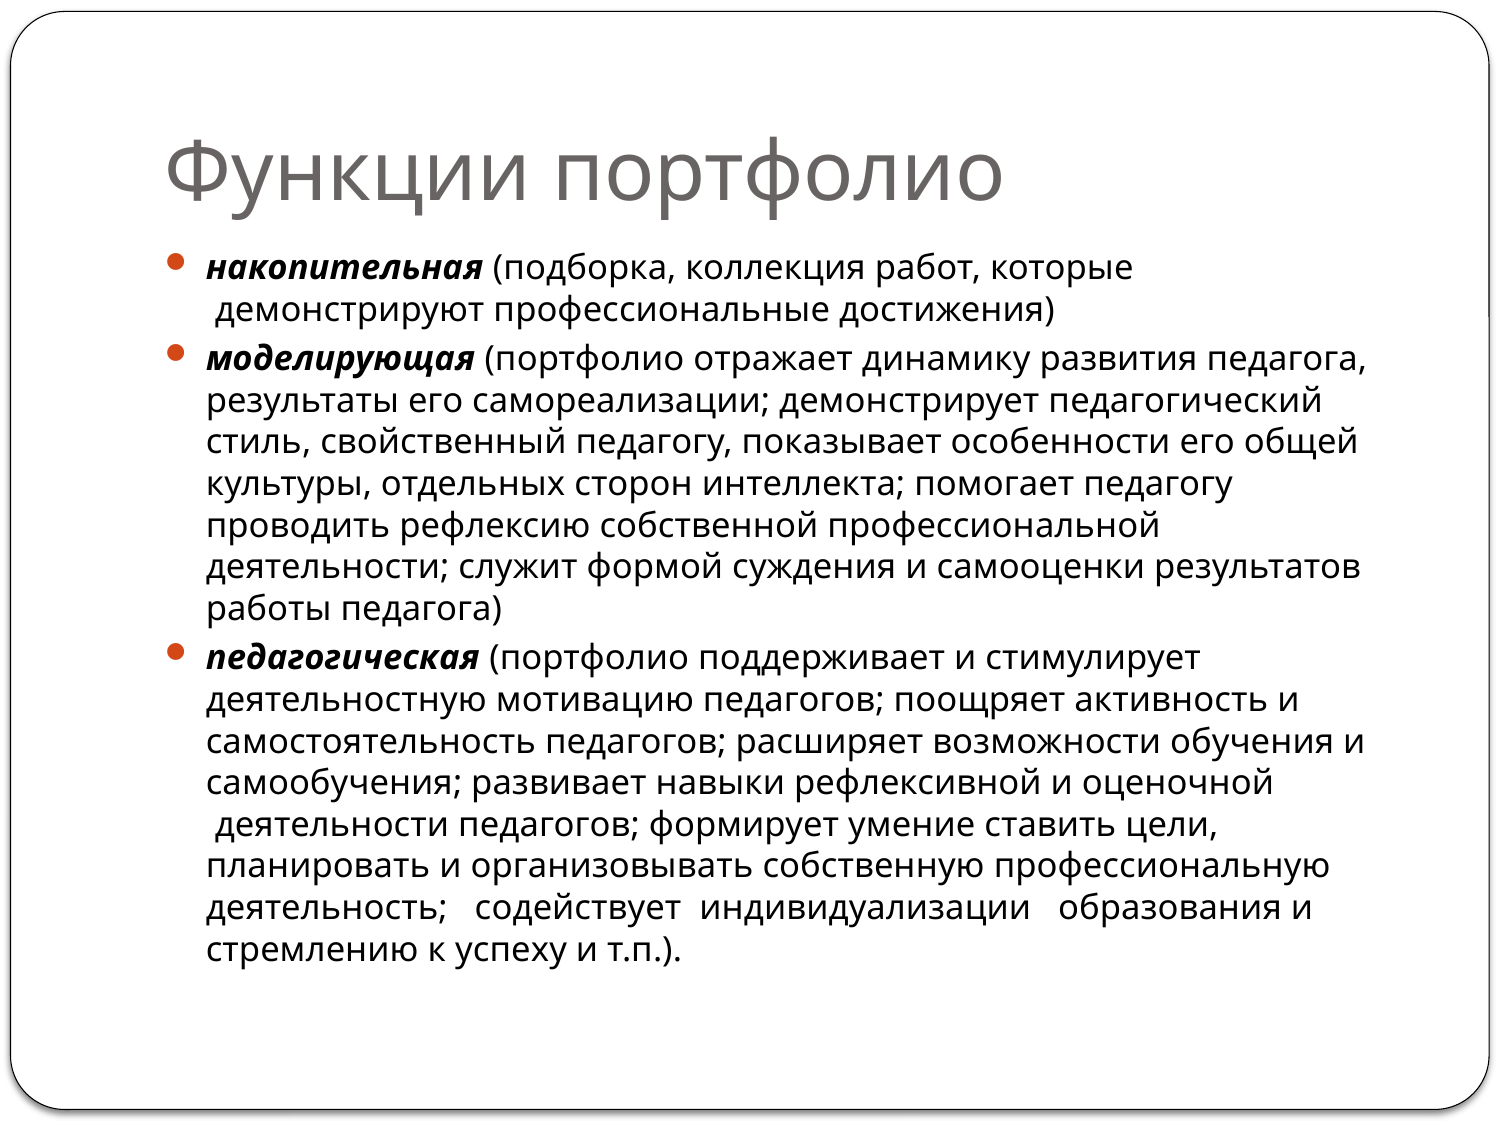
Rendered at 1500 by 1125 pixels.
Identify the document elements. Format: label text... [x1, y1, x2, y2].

title Функции портфолио [150, 45, 1425, 233]
list накопительная (подборка, коллекция работ, которые демонстрируют профессиональные достижения) моделирующая (портфолио отражает динамику развития педагога, результаты его самореализации; демонстрирует педагогический стиль, свойственный педагогу, показывает особенности его общей культуры, отдельных сторон интеллекта; помогает педагогу проводить рефлексию собственной профессиональной деятельности; служит формой суждения и самооценки результатов работы педагога) педагогическая (портфолио поддерживает и стимулирует деятельностную мотивацию педагогов; поощряет активность и самостоятельность педагогов; расширяет возможности обучения и самообучения; развивает навыки рефлексивной и оценочной деятельности педагогов; формирует умение ставить цели, планировать и организовывать собственную профессиональную деятельность; содействует индивидуализации образования и стремлению к успеху и т.п.). [150, 237, 1425, 988]
